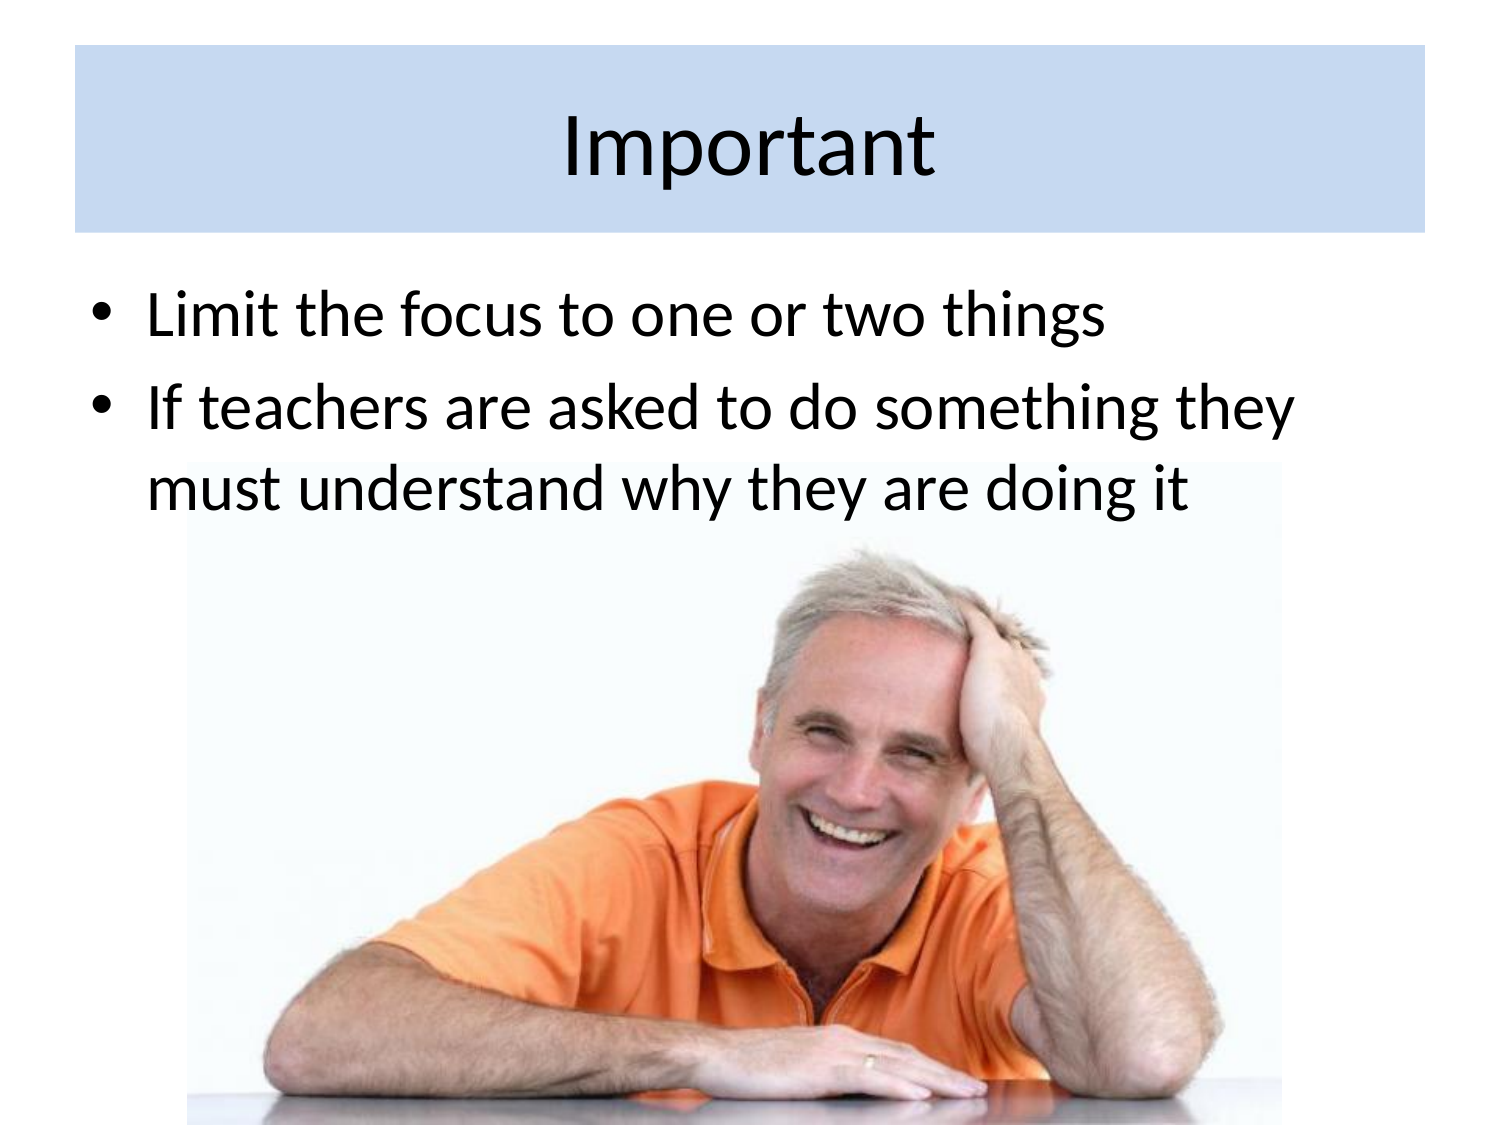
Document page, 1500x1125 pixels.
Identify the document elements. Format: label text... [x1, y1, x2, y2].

list Limit the focus to one or two things If teachers are asked to do something they must understand why they are doing it [74, 262, 1426, 1006]
picture [187, 462, 1282, 1125]
title Important [74, 44, 1426, 233]
